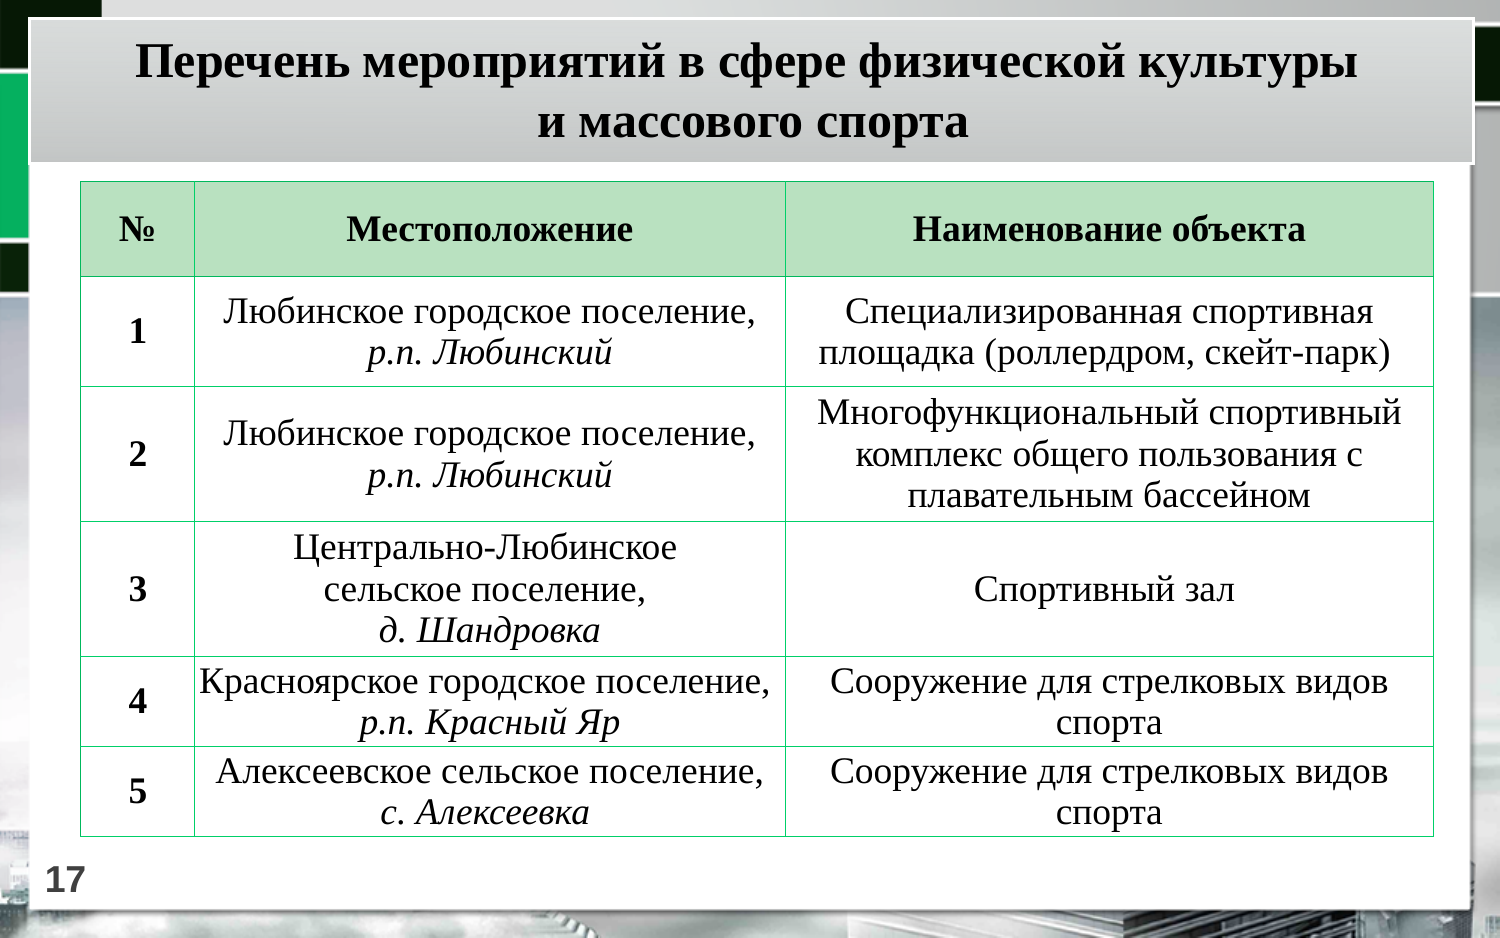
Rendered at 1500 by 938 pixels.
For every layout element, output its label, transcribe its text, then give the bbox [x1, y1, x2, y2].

table_header Местоположение [195, 182, 785, 276]
table_cell Сооружение для стрелковых видов спорта [786, 747, 1433, 836]
table_cell Любинское городское поселение, р.п. Любинский [195, 277, 785, 386]
table_cell Спортивный зал [786, 522, 1433, 656]
text_box 17 [30, 847, 102, 908]
table_cell Красноярское городское поселение, р.п. Красный Яр [195, 657, 785, 746]
table_cell 2 [81, 387, 194, 521]
picture [0, 0, 1500, 938]
table_cell Любинское городское поселение, р.п. Любинский [195, 387, 785, 521]
table_cell Алексеевское сельское поселение, с. Алексеевка [195, 747, 785, 836]
table_cell Многофункциональный спортивный комплекс общего пользования с плавательным бассейном [786, 387, 1433, 521]
table_cell 4 [81, 657, 194, 746]
table_cell 5 [81, 747, 194, 836]
table_cell Сооружение для стрелковых видов спорта [786, 657, 1433, 746]
table_cell Центрально-Любинское сельское поселение, д. Шандровка [195, 522, 785, 656]
table_header Наименование объекта [786, 182, 1433, 276]
table_header № [81, 182, 194, 276]
table_cell 3 [81, 522, 194, 656]
table_cell Специализированная спортивная площадка (роллердром, скейт-парк) [786, 277, 1433, 386]
table_cell 1 [81, 277, 194, 386]
